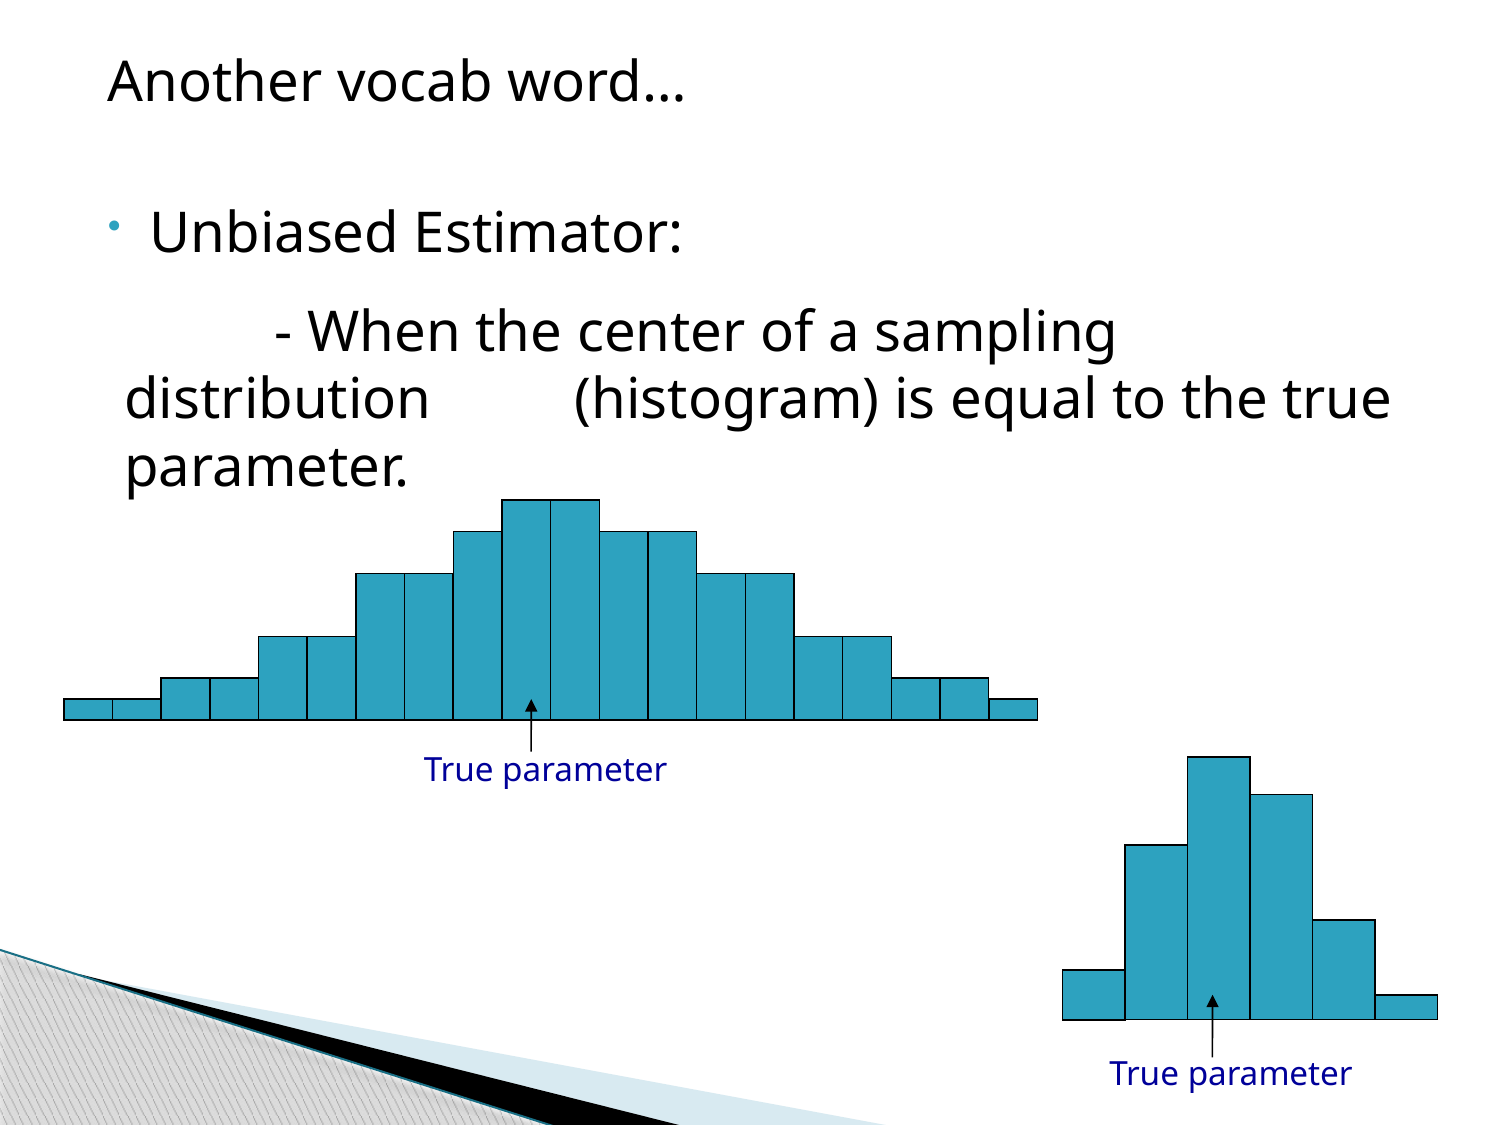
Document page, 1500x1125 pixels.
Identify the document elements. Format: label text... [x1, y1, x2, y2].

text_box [924, 756, 1500, 1101]
list Another vocab word… Unbiased Estimator: [74, 37, 1426, 287]
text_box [24, 499, 1038, 797]
text_box - When the center of a sampling distribution (histogram) is equal to the true parameter. [49, 287, 1475, 550]
